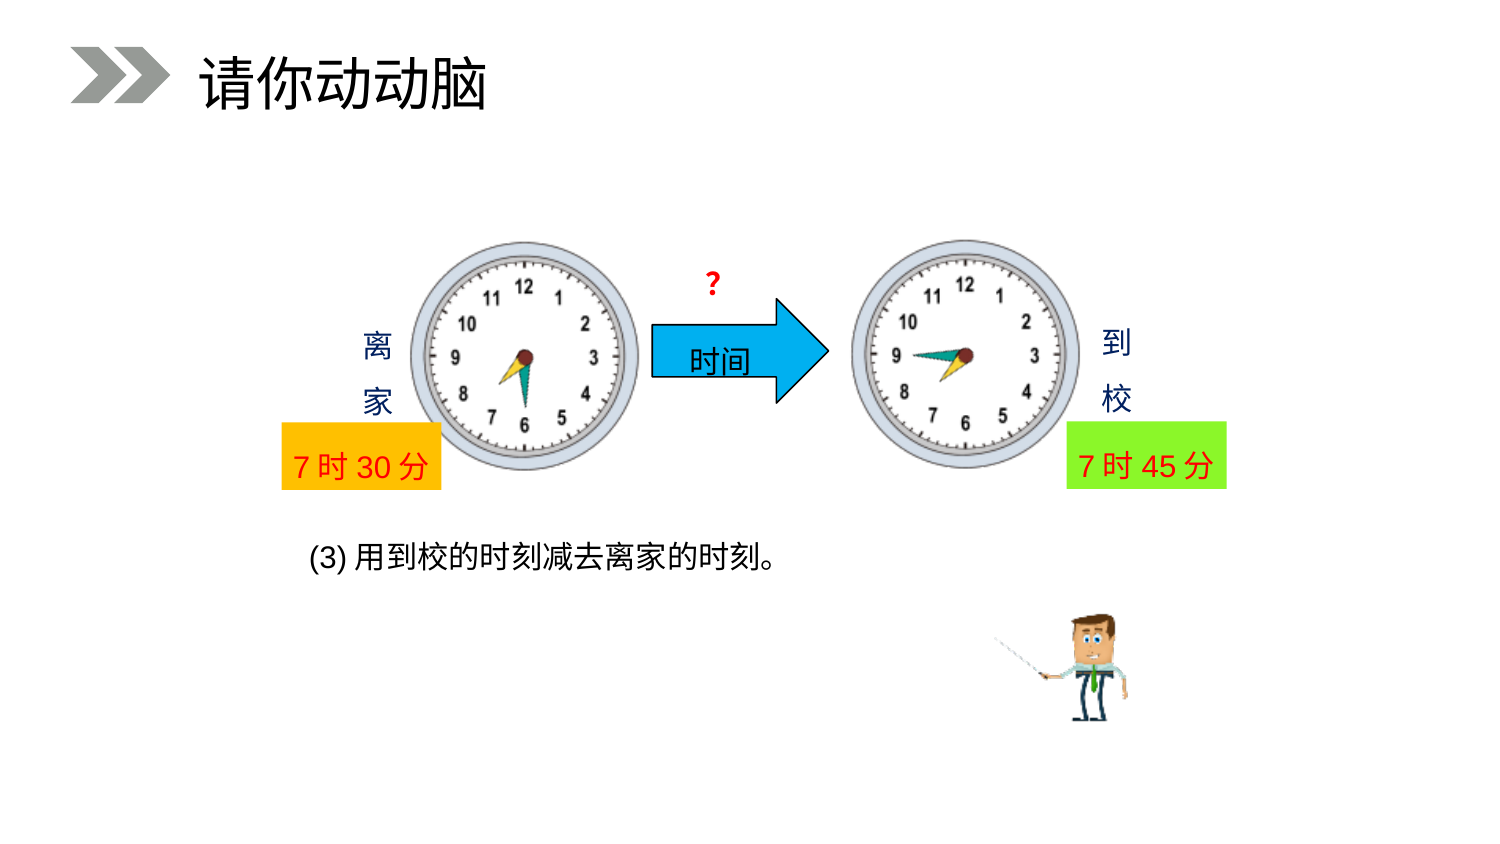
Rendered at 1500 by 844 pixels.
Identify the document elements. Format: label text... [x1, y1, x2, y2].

text_box 请你动动脑 [186, 49, 816, 102]
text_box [387, 239, 669, 474]
text_box ？ [694, 240, 820, 308]
text_box (3)用到校的时刻减去离家的时刻。 [297, 512, 804, 581]
text_box 离 家 [350, 301, 387, 426]
text_box [669, 324, 677, 377]
text_box 7时30分 [281, 422, 442, 490]
text_box [771, 308, 828, 404]
text_box 7时45分 [1066, 421, 1227, 489]
picture [984, 583, 1149, 748]
text_box 到 校 [1110, 298, 1145, 423]
text_box 时间 [677, 317, 771, 385]
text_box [828, 237, 1110, 472]
